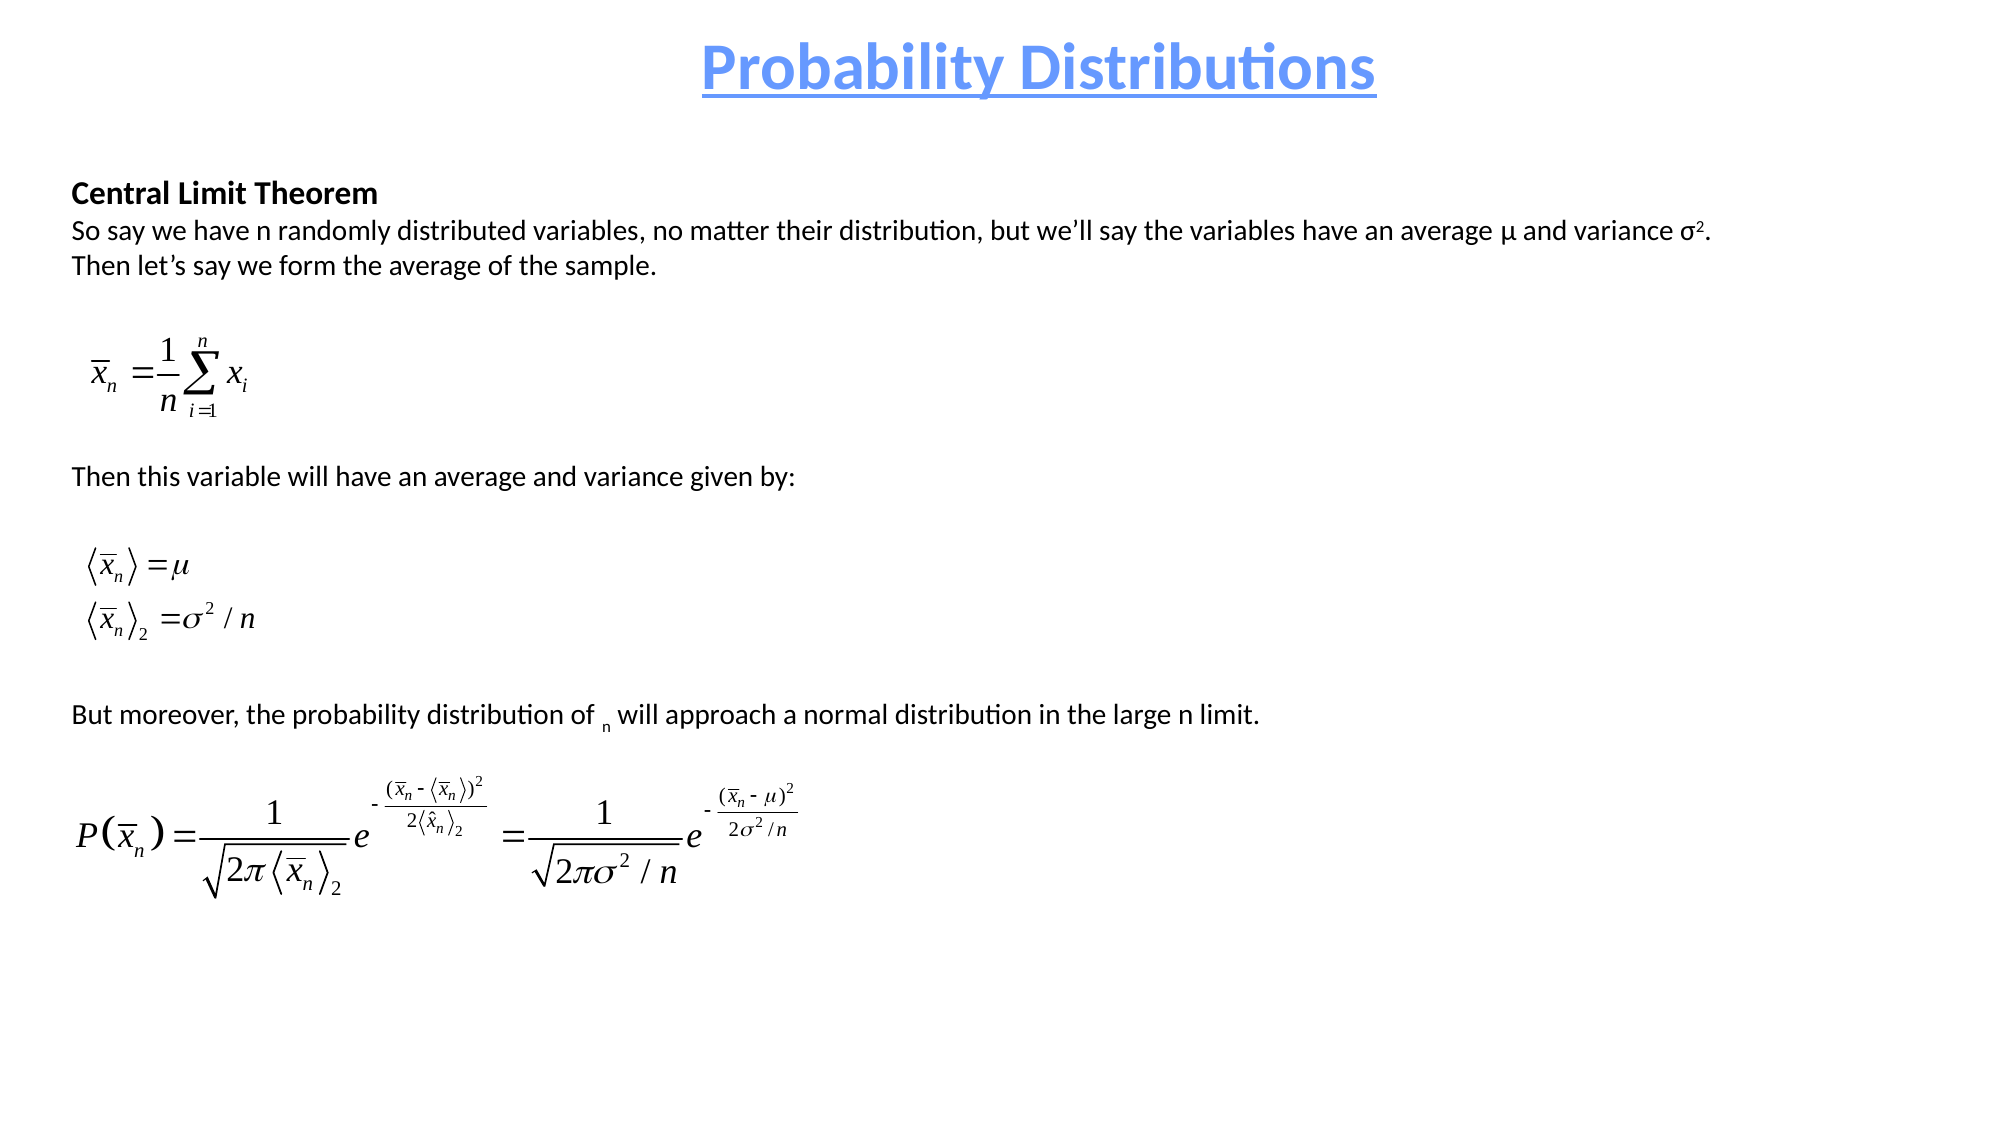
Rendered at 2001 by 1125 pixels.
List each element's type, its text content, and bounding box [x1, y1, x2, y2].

text_box Probability Distributions [687, 15, 1474, 111]
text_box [69, 766, 807, 905]
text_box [84, 324, 258, 425]
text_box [82, 542, 261, 647]
text_box Central Limit Theorem So say we have n randomly distributed variables, no matter their distribution, but we’ll say the variables have an average μ and variance σ2. Then let’s say we form the average of the sample. [56, 164, 1766, 289]
text_box Then this variable will have an average and variance given by: [56, 450, 871, 500]
